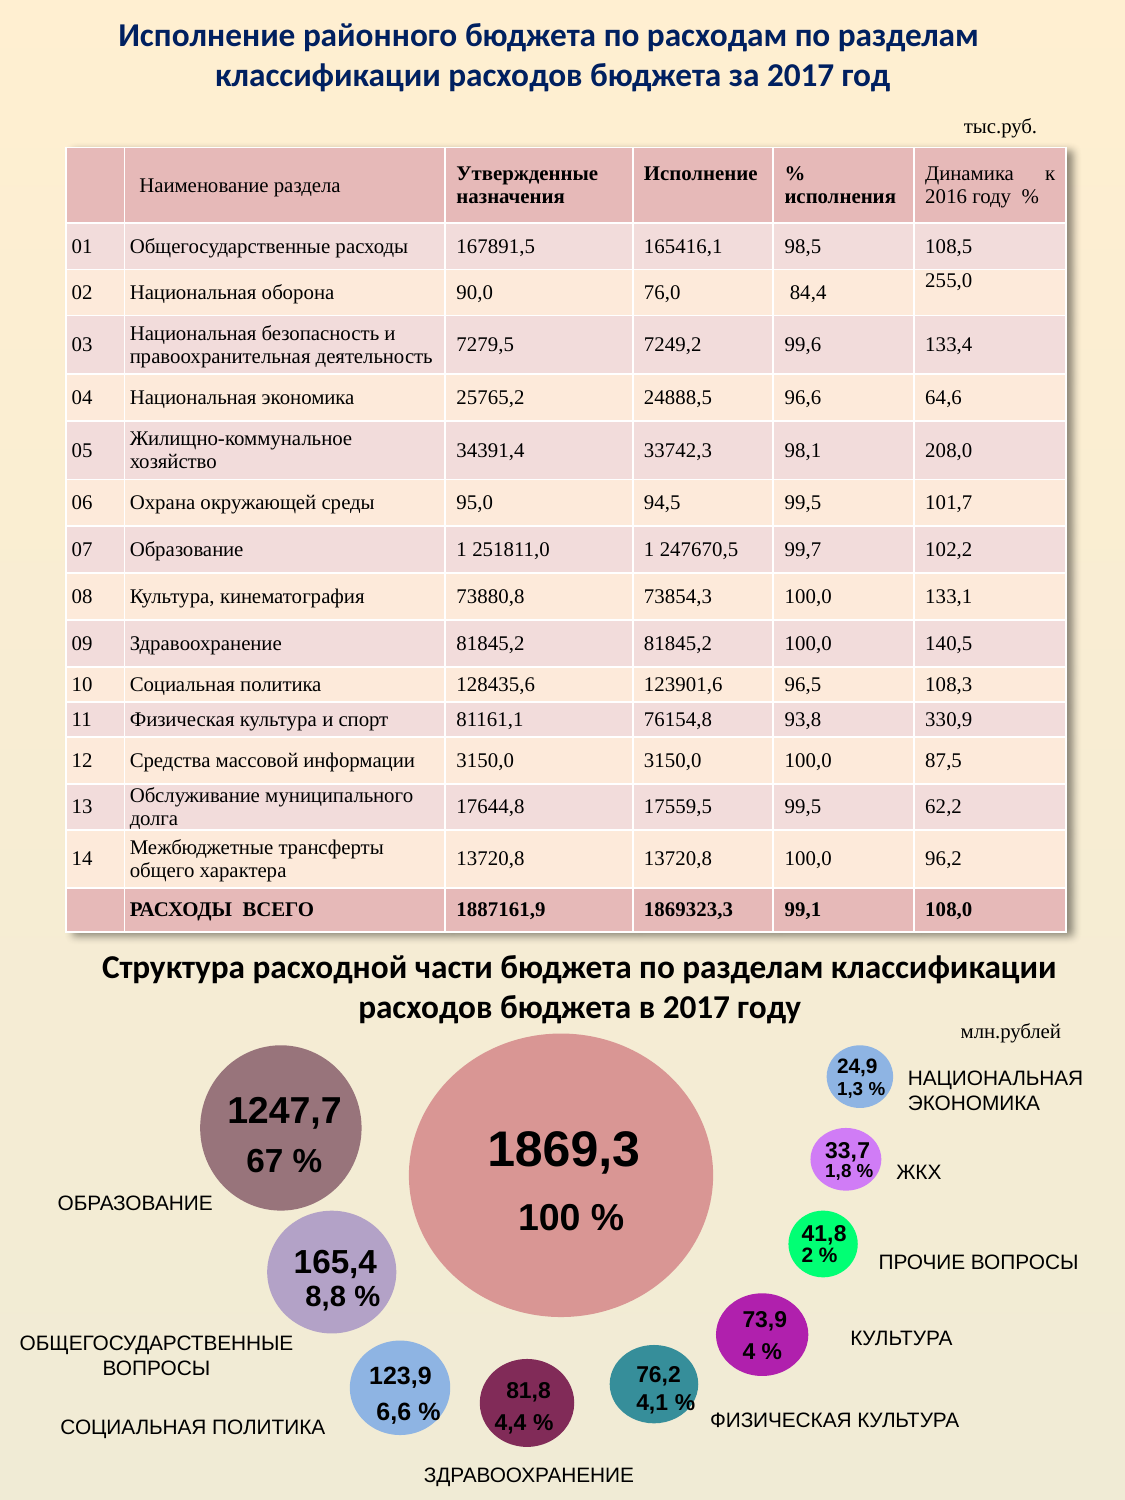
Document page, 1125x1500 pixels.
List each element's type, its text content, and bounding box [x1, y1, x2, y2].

text_box 1869,3 [472, 1109, 657, 1185]
text_box [803, 1274, 843, 1280]
text_box 67 % [231, 1131, 386, 1187]
table_cell Охрана окружающей среды [125, 480, 444, 525]
text_box [624, 1342, 684, 1352]
table_cell 14 [67, 831, 124, 887]
title Исполнение районного бюджета по расходам по разделам классификации расходов бюджета за 2017 год [46, 0, 1060, 107]
text_box [477, 1371, 491, 1414]
text_box ЖКХ [881, 1151, 1081, 1192]
table_cell 34391,4 [446, 422, 632, 479]
table_cell 7249,2 [634, 316, 772, 373]
table_header % исполнения [774, 148, 913, 222]
table_cell 17644,8 [446, 785, 632, 829]
table_cell 96,6 [774, 375, 913, 420]
table_cell 98,1 [774, 422, 913, 479]
table_cell РАСХОДЫ ВСЕГО [125, 889, 444, 931]
text_box [198, 1080, 231, 1182]
table_cell 73854,3 [634, 574, 772, 619]
table_cell [67, 889, 124, 931]
text_box 165,4 [278, 1232, 433, 1288]
table_cell 13720,8 [634, 831, 772, 887]
table_cell 108,0 [915, 889, 1065, 931]
text_box [611, 1355, 621, 1368]
table_cell Здравоохранение [125, 621, 444, 666]
text_box [280, 1208, 384, 1232]
table_cell 94,5 [634, 480, 772, 525]
table_cell 76154,8 [634, 703, 772, 736]
text_box ФИЗИЧЕСКАЯ КУЛЬТУРА [695, 1399, 1047, 1440]
text_box [265, 1234, 376, 1336]
table_cell 73880,8 [446, 574, 632, 619]
table_cell 3150,0 [634, 738, 772, 783]
text_box 4,1 % [621, 1395, 728, 1423]
text_box 1,3 % [822, 1086, 929, 1107]
table_cell 64,6 [915, 375, 1065, 420]
text_box млн.рублей [945, 1009, 1083, 1050]
text_box ЗДРАВООХРАНЕНИЕ [408, 1453, 749, 1494]
table_cell 10 [67, 668, 124, 701]
table_cell 96,2 [915, 831, 1065, 887]
table_header Динамика к 2016 году % [915, 148, 1065, 222]
table_cell 1869323,3 [634, 889, 772, 931]
text_box 2 % [786, 1253, 894, 1274]
table_cell Средства массовой информации [125, 738, 444, 783]
table_cell 1887161,9 [446, 889, 632, 931]
table_cell Социальная политика [125, 668, 444, 701]
table_cell 1 247670,5 [634, 527, 772, 572]
table_cell Обслуживание муниципального долга [125, 785, 444, 829]
text_box [713, 1304, 727, 1352]
table_cell 96,5 [774, 668, 913, 701]
table_cell 09 [67, 621, 124, 666]
table_cell 93,8 [774, 703, 913, 736]
table_cell 13720,8 [446, 831, 632, 887]
table_cell 128435,6 [446, 668, 632, 701]
table_cell 1 251811,0 [446, 527, 632, 572]
text_box тыс.руб. [949, 105, 1055, 146]
table_cell 87,5 [915, 738, 1065, 783]
text_box 100 % [503, 1185, 657, 1246]
table_cell 81845,2 [634, 621, 772, 666]
table_cell Культура, кинематография [125, 574, 444, 619]
table_cell 25765,2 [446, 375, 632, 420]
text_box СОЦИАЛЬНАЯ ПОЛИТИКА [45, 1406, 409, 1447]
text_box [242, 1187, 341, 1213]
table_cell 13 [67, 785, 124, 829]
text_box 41,8 [786, 1210, 941, 1253]
table_cell 03 [67, 316, 124, 373]
table_cell Жилищно-коммунальное хозяйство [125, 422, 444, 479]
table_cell 95,0 [446, 480, 632, 525]
table_cell 84,4 [774, 270, 913, 315]
text_box 76,2 [621, 1352, 775, 1395]
table_cell 62,2 [915, 785, 1065, 829]
text_box 123,9 [354, 1352, 508, 1398]
text_box ПРОЧИЕ ВОПРОСЫ [863, 1241, 1125, 1281]
table_cell 133,4 [915, 316, 1065, 373]
text_box 33,7 [810, 1128, 917, 1151]
table_header Утвержденные назначения [446, 148, 632, 222]
text_box [347, 1364, 361, 1421]
table_cell 04 [67, 375, 124, 420]
text_box 73,9 [727, 1297, 882, 1340]
table_header Наименование раздела [125, 148, 444, 222]
text_box [845, 1107, 875, 1111]
table_cell 100,0 [774, 738, 913, 783]
text_box ОБРАЗОВАНИЕ [42, 1182, 242, 1222]
table_cell 100,0 [774, 574, 913, 619]
text_box [494, 1356, 560, 1368]
table_cell Национальная оборона [125, 270, 444, 315]
table_cell 99,5 [774, 785, 913, 829]
text_box НАЦИОНАЛЬНАЯ ЭКОНОМИКА [893, 1057, 1103, 1122]
table_cell 108,3 [915, 668, 1065, 701]
text_box Структура расходной части бюджета по разделам классификации расходов бюджета в 2017 году [82, 937, 1079, 1033]
text_box 6,6 % [361, 1398, 468, 1433]
table_cell 08 [67, 574, 124, 619]
table_cell 99,1 [774, 889, 913, 931]
table_cell 167891,5 [446, 224, 632, 269]
text_box 24,9 [822, 1045, 976, 1086]
table_header [67, 148, 124, 222]
table_cell Образование [125, 527, 444, 572]
text_box [500, 1442, 554, 1450]
table_cell 24888,5 [634, 375, 772, 420]
text_box 1,8 % [810, 1151, 917, 1189]
table_cell 330,9 [915, 703, 1065, 736]
text_box КУЛЬТУРА [835, 1316, 1035, 1357]
table_cell 90,0 [446, 270, 632, 315]
text_box [364, 1338, 437, 1352]
text_box 4,4 % [479, 1399, 587, 1442]
table_cell Национальная безопасность и правоохранительная деятельность [125, 316, 444, 373]
text_box 1247,7 [212, 1079, 386, 1139]
table_cell Физическая культура и спорт [125, 703, 444, 736]
table_cell 81845,2 [446, 621, 632, 666]
text_box 81,8 [491, 1368, 621, 1411]
table_cell 7279,5 [446, 316, 632, 373]
table_header Исполнение [634, 148, 772, 222]
table_cell 3150,0 [446, 738, 632, 783]
text_box ОБЩЕГОСУДАРСТВЕННЫЕ ВОПРОСЫ [0, 1322, 318, 1387]
table_cell 81161,1 [446, 703, 632, 736]
table_cell 100,0 [774, 831, 913, 887]
text_box 4 % [727, 1340, 835, 1371]
table_cell 12 [67, 738, 124, 783]
table_cell 255,0 [915, 270, 1065, 315]
table_cell 01 [67, 224, 124, 269]
table_cell Национальная экономика [125, 375, 444, 420]
table_cell 11 [67, 703, 124, 736]
text_box [738, 1291, 787, 1297]
table_cell 133,1 [915, 574, 1065, 619]
table_cell 02 [67, 270, 124, 315]
table_cell 17559,5 [634, 785, 772, 829]
table_cell 123901,6 [634, 668, 772, 701]
table_cell 76,0 [634, 270, 772, 315]
table_cell 07 [67, 527, 124, 572]
table_cell 98,5 [774, 224, 913, 269]
table_cell 33742,3 [634, 422, 772, 479]
text_box [379, 1433, 421, 1438]
table_cell 102,2 [915, 527, 1065, 572]
table_cell 165416,1 [634, 224, 772, 269]
text_box 8,8 % [290, 1269, 397, 1320]
table_cell 99,6 [774, 316, 913, 373]
table_cell 99,5 [774, 480, 913, 525]
table_cell 05 [67, 422, 124, 479]
table_cell 06 [67, 480, 124, 525]
table_cell 99,7 [774, 527, 913, 572]
text_box [828, 1189, 864, 1193]
table_cell Межбюджетные трансферты общего характера [125, 831, 444, 887]
text_box [406, 1031, 716, 1320]
text_box [775, 1371, 789, 1377]
text_box [213, 1043, 349, 1079]
table_cell 101,7 [915, 480, 1065, 525]
table_cell 100,0 [774, 621, 913, 666]
table_cell 208,0 [915, 422, 1065, 479]
table_cell Общегосударственные расходы [125, 224, 444, 269]
table_cell 108,5 [915, 224, 1065, 269]
table_cell 140,5 [915, 621, 1065, 666]
